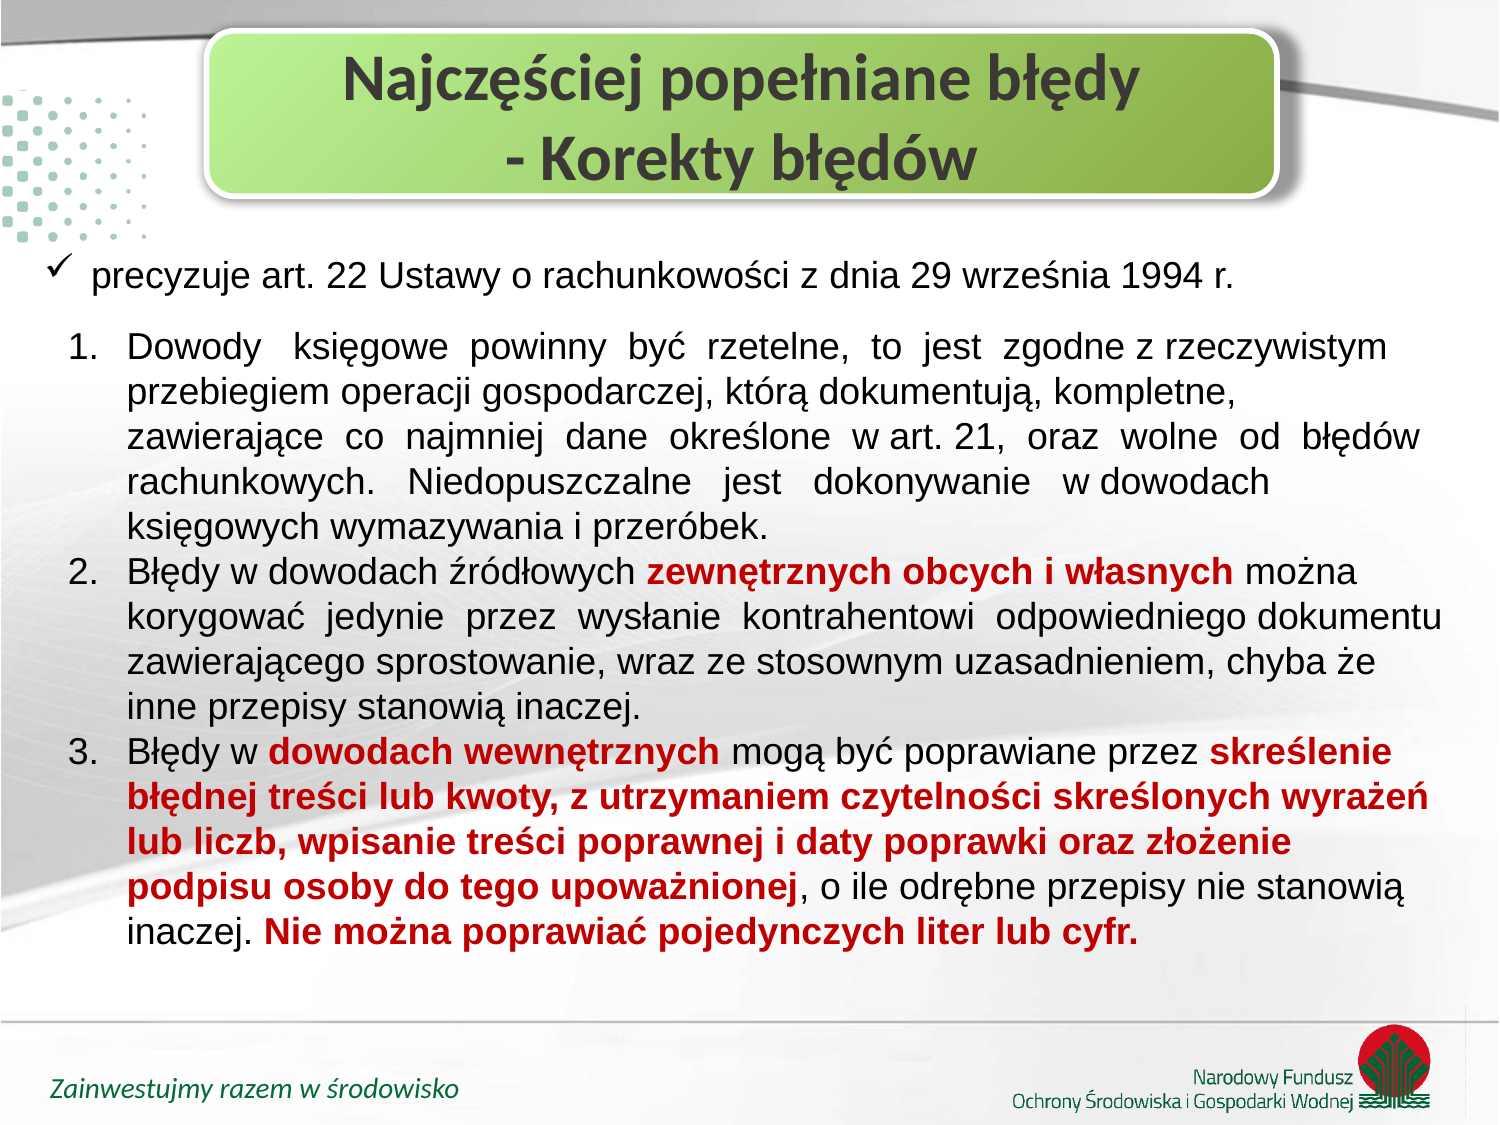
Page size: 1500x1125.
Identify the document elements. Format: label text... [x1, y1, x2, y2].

text_box precyzuje art. 22 Ustawy o rachunkowości z dnia 29 września 1994 r. [29, 243, 1436, 304]
picture [0, 0, 1499, 1125]
text_box Najczęściej popełniane błędy - Korekty błędów [204, 28, 1279, 199]
text_box 1. Dowody księgowe powinny być rzetelne, to jest zgodne z rzeczywistym przebiegiem operacji gospodarczej, którą dokumentują, kompletne, zawierające co najmniej dane określone w art. 21, oraz wolne od błędów rachunkowych. Niedopuszczalne jest dokonywanie w dowodach księgowych wymazywania i przeróbek. 2. Błędy w dowodach źródłowych zewnętrznych obcych i własnych można korygować jedynie przez wysłanie kontrahentowi odpowiedniego dokumentu zawierającego sprostowanie, wraz ze stosownym uzasadnieniem, chyba że inne przepisy stanowią inaczej. 3. Błędy w dowodach wewnętrznych mogą być poprawiane przez skreślenie błędnej treści lub kwoty, z utrzymaniem czytelności skreślonych wyrażeń lub liczb, wpisanie treści poprawnej i daty poprawki oraz złożenie podpisu osoby do tego upoważnionej, o ile odrębne przepisy nie stanowią inaczej. Nie można poprawiać pojedynczych liter lub cyfr. [53, 314, 1459, 960]
